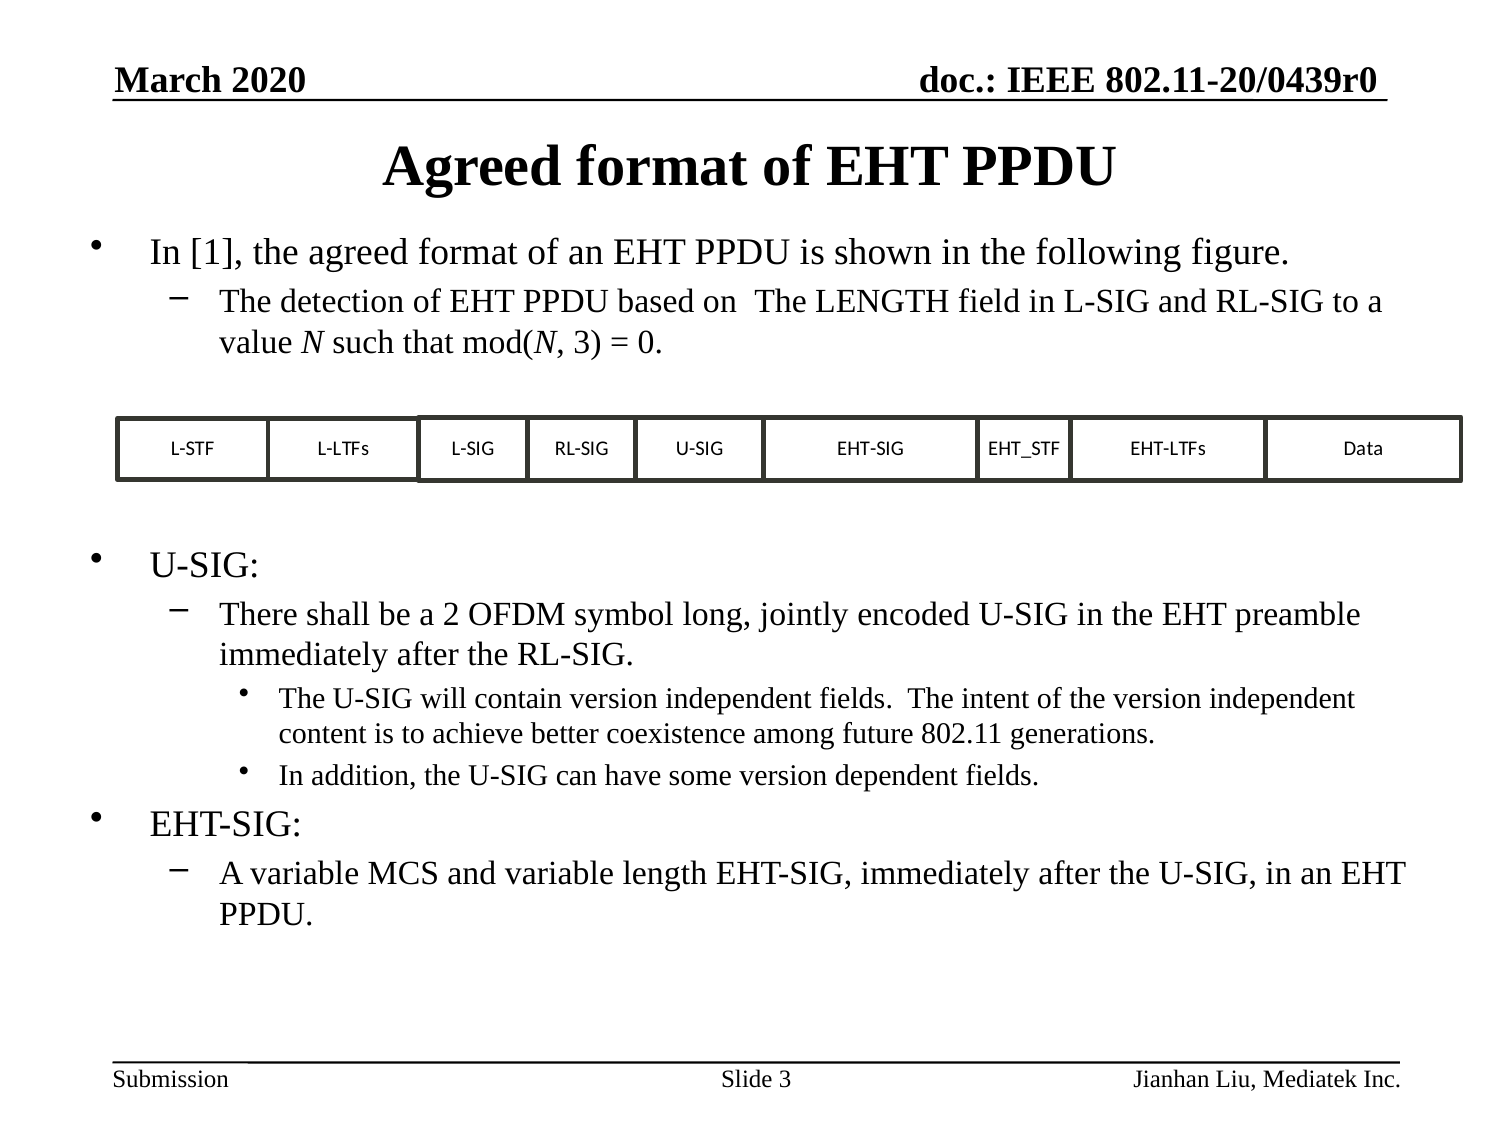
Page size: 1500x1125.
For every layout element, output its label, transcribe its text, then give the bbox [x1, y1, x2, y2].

list In [1], the agreed format of an EHT PPDU is shown in the following figure. The detection of EHT PPDU based on The LENGTH field in L-SIG and RL-SIG to a value N such that mod(N, 3) = 0. U-SIG: There shall be a 2 OFDM symbol long, jointly encoded U-SIG in the EHT preamble immediately after the RL-SIG. The U-SIG will contain version independent fields. The intent of the version independent content is to achieve better coexistence among future 802.11 generations. In addition, the U-SIG can have some version dependent fields. EHT-SIG: A variable MCS and variable length EHT-SIG, immediately after the U-SIG, in an EHT PPDU. [74, 219, 1426, 953]
picture [112, 412, 1465, 484]
slide_number Slide 3 [712, 1061, 800, 1093]
footer Jianhan Liu, Mediatek Inc. [1129, 1061, 1402, 1093]
title Agreed format of EHT PPDU [112, 112, 1388, 213]
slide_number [114, 54, 309, 101]
